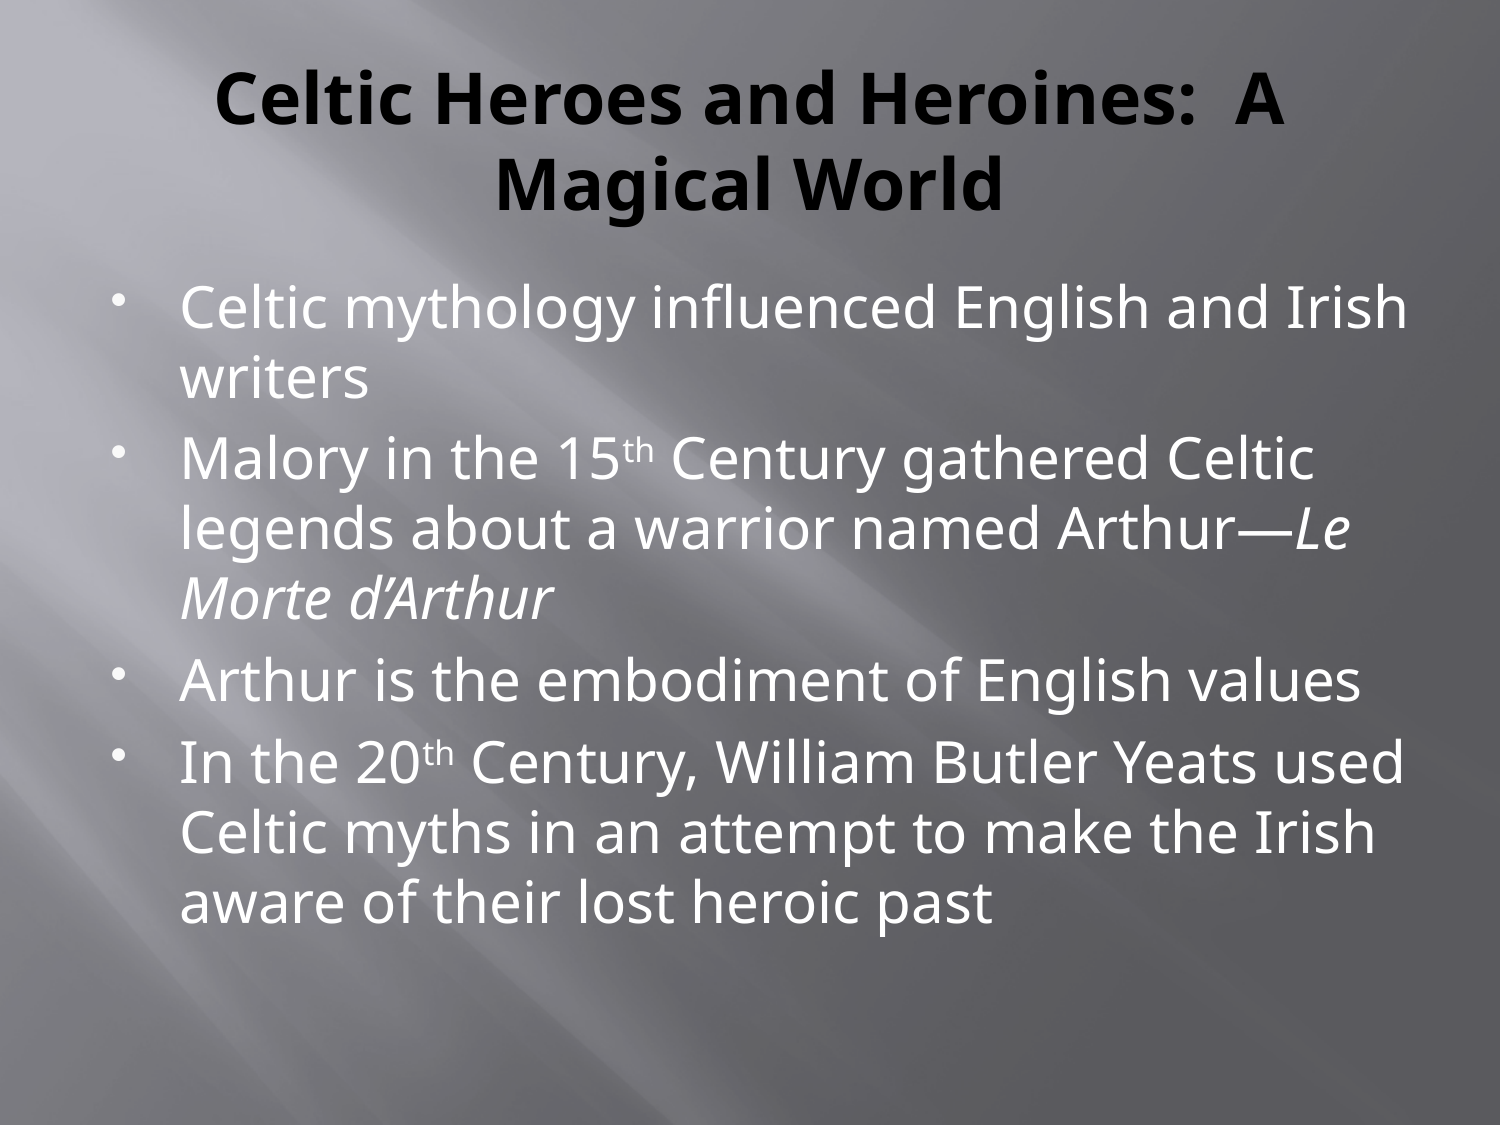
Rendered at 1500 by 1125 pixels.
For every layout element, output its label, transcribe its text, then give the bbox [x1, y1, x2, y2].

list Celtic mythology influenced English and Irish writers Malory in the 15th Century gathered Celtic legends about a warrior named Arthur—Le Morte d’Arthur Arthur is the embodiment of English values In the 20th Century, William Butler Yeats used Celtic myths in an attempt to make the Irish aware of their lost heroic past [75, 262, 1425, 1035]
title Celtic Heroes and Heroines: A Magical World [75, 45, 1425, 233]
